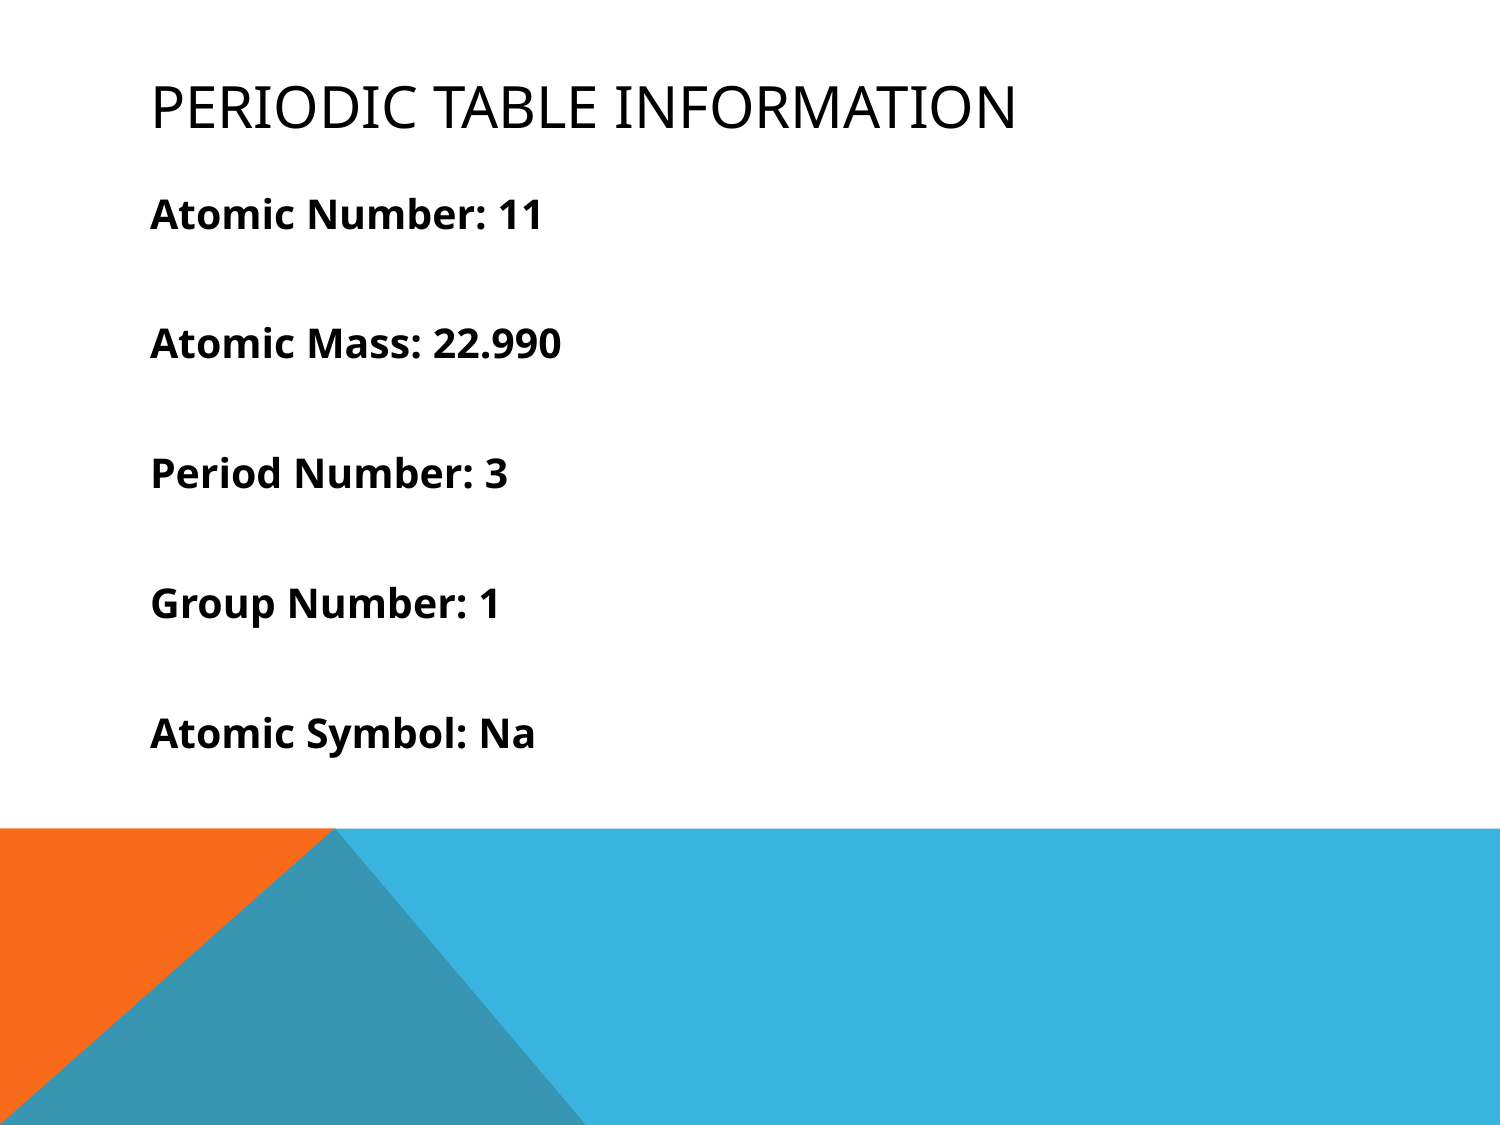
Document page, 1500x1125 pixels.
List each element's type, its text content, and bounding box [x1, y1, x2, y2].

title Periodic table information [135, 60, 1369, 150]
list Atomic Number: 11 Atomic Mass: 22.990 Period Number: 3 Group Number: 1 Atomic Symbol: Na [135, 180, 1369, 768]
